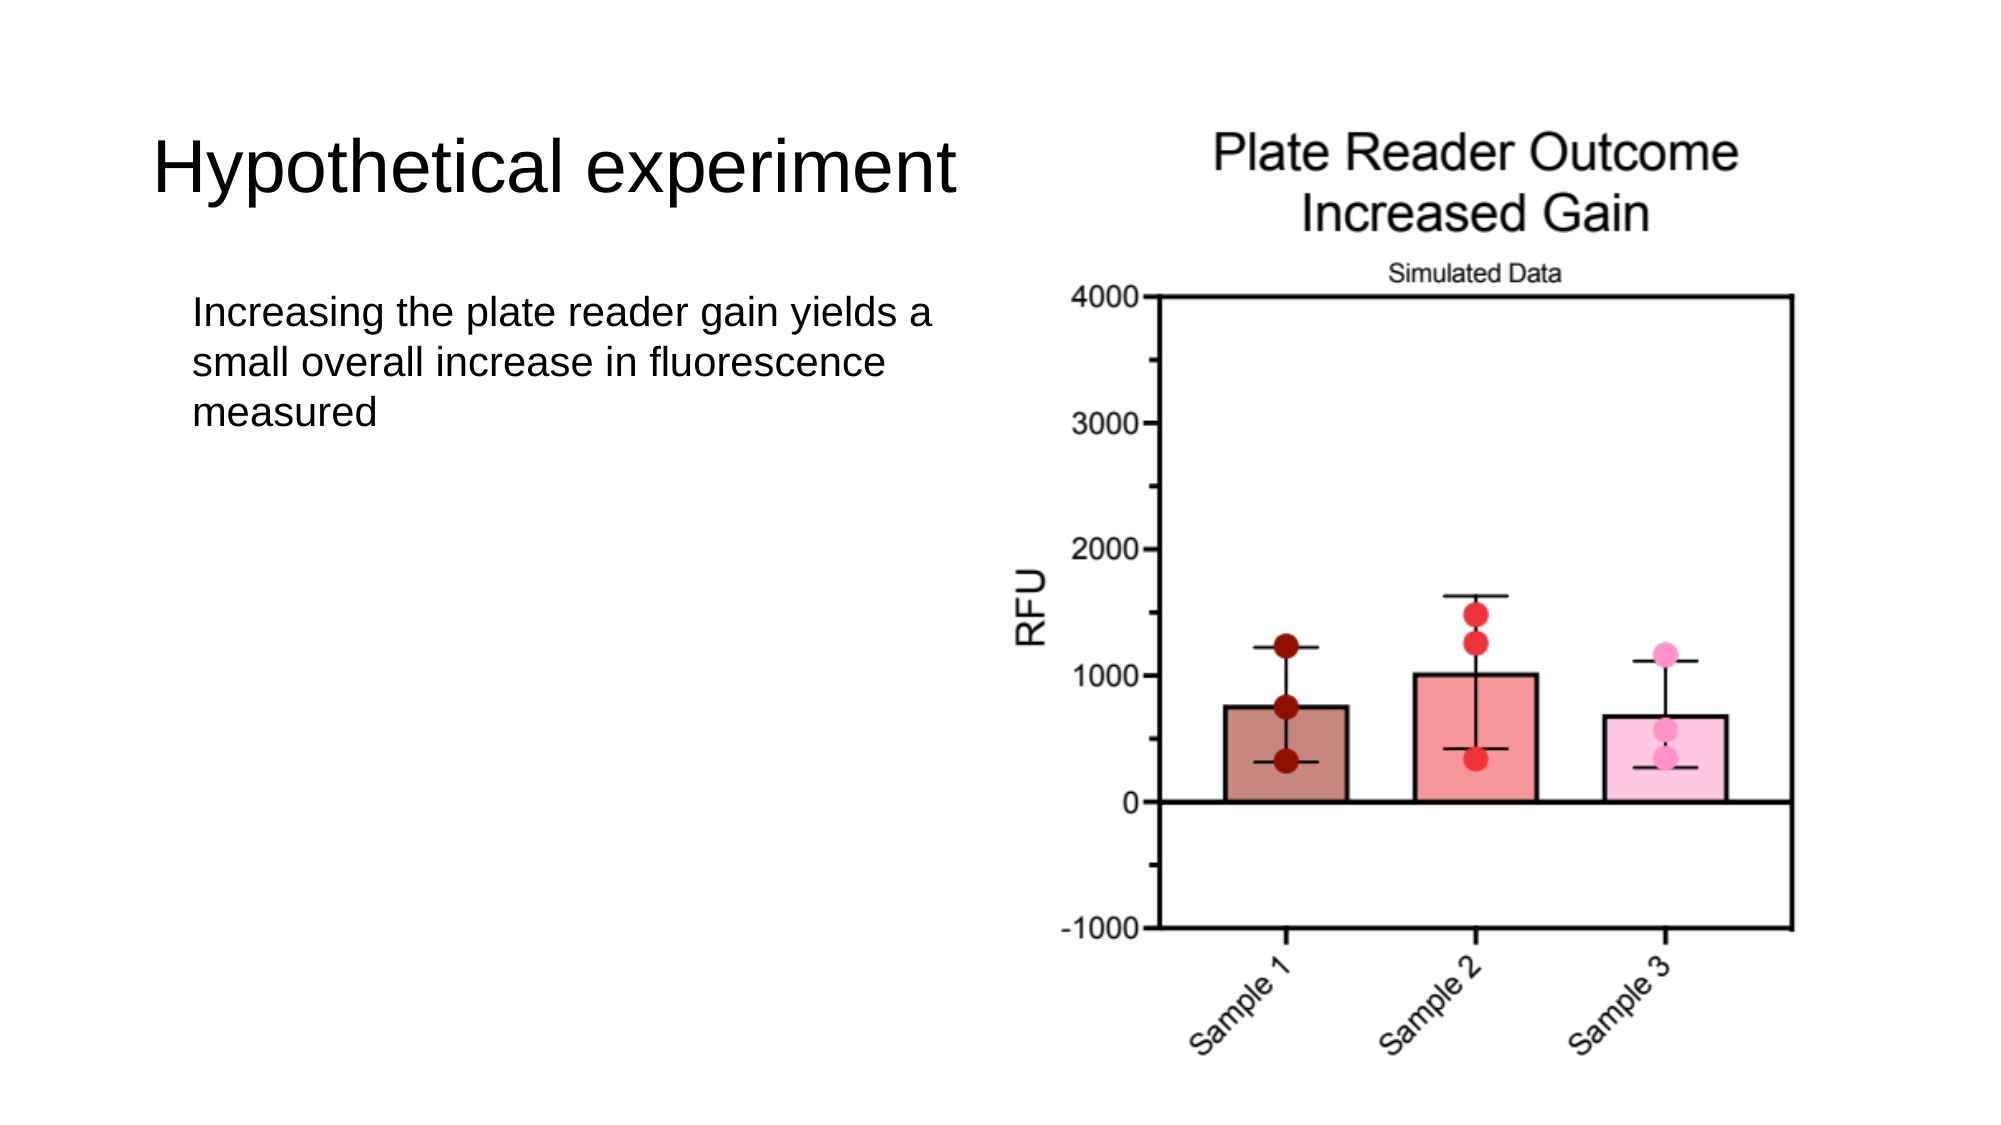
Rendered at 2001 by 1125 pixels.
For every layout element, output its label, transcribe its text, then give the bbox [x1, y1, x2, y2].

title Hypothetical experiment [137, 59, 1863, 278]
text_box Increasing the plate reader gain yields a small overall increase in fluorescence measured [177, 277, 999, 443]
picture [999, 110, 1808, 1066]
